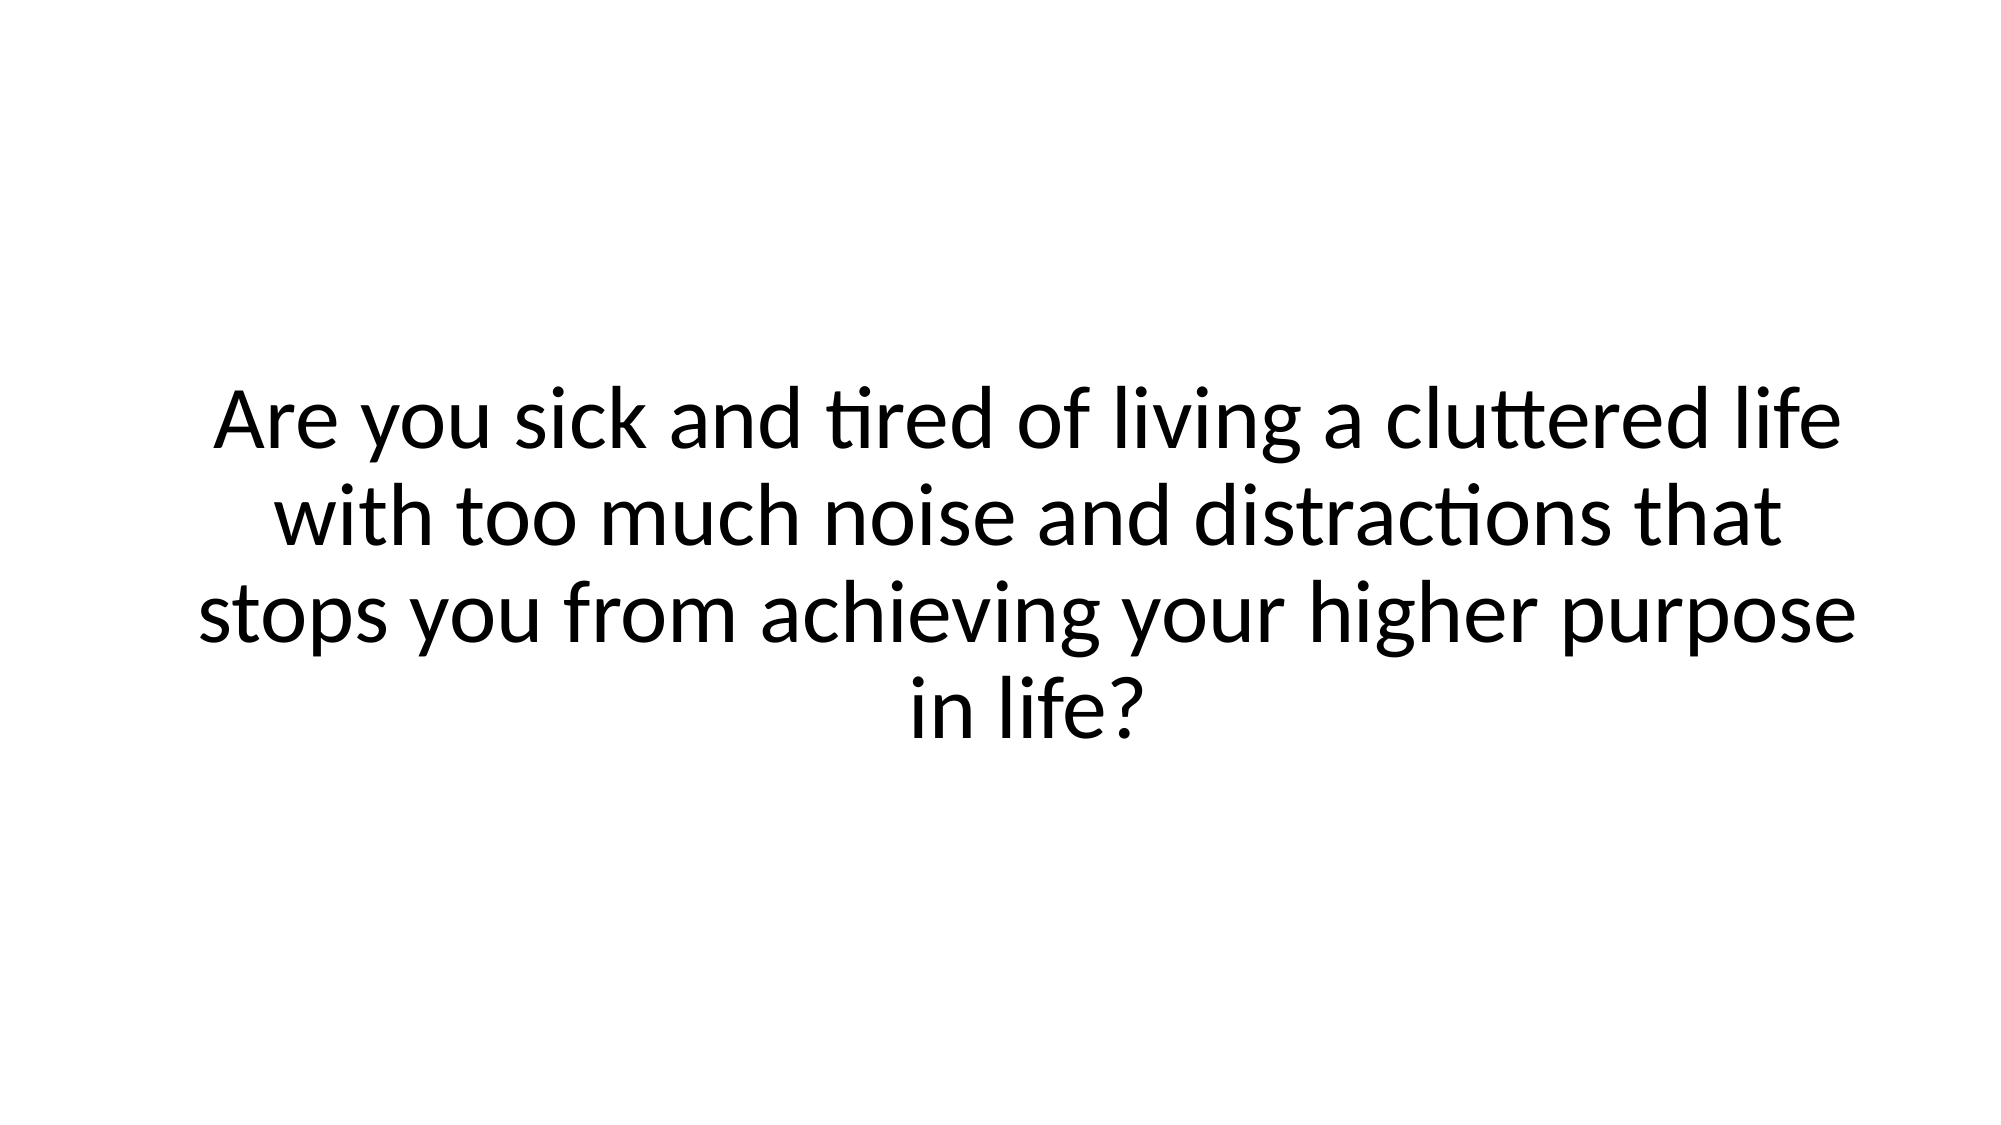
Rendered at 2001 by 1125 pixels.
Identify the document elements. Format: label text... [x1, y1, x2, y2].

list Are you sick and tired of living a cluttered life with too much noise and distractions that stops you from achieving your higher purpose in life? [166, 363, 1892, 844]
